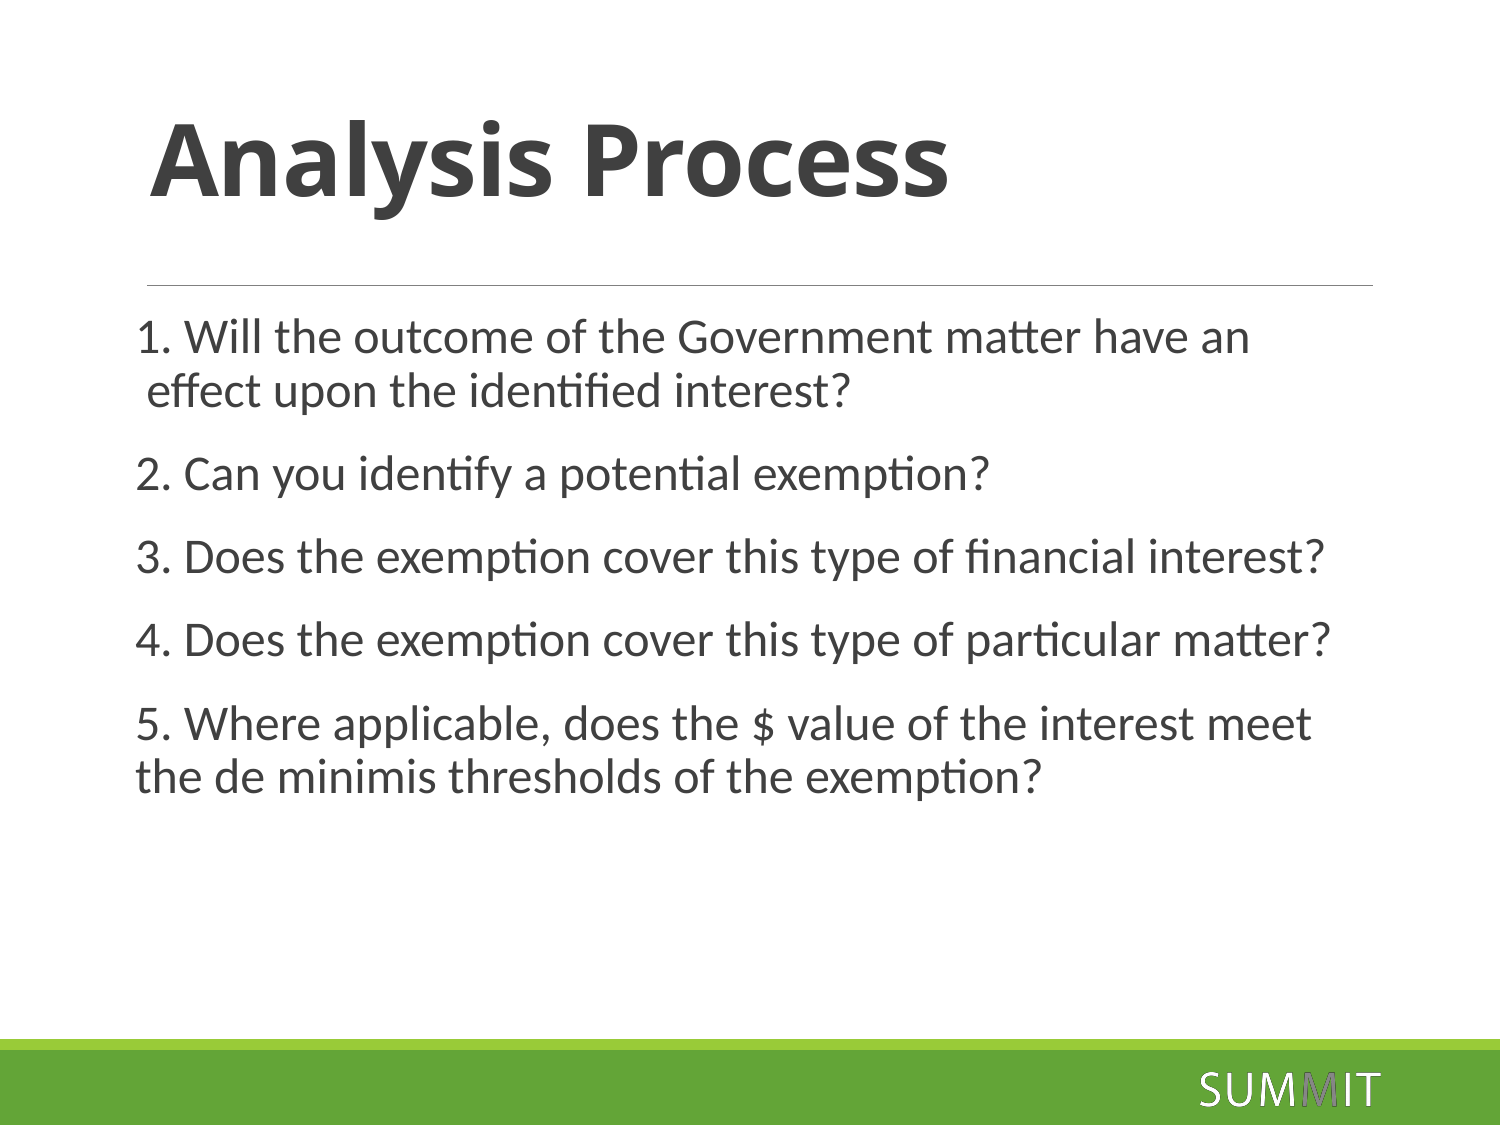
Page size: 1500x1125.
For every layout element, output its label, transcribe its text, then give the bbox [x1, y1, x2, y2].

title Analysis Process [135, 47, 1373, 285]
picture [1196, 1024, 1386, 1125]
list 1. Will the outcome of the Government matter have an effect upon the identified interest? 2. Can you identify a potential exemption? 3. Does the exemption cover this type of financial interest? 4. Does the exemption cover this type of particular matter? 5. Where applicable, does the $ value of the interest meet the de minimis thresholds of the exemption? [135, 302, 1373, 963]
